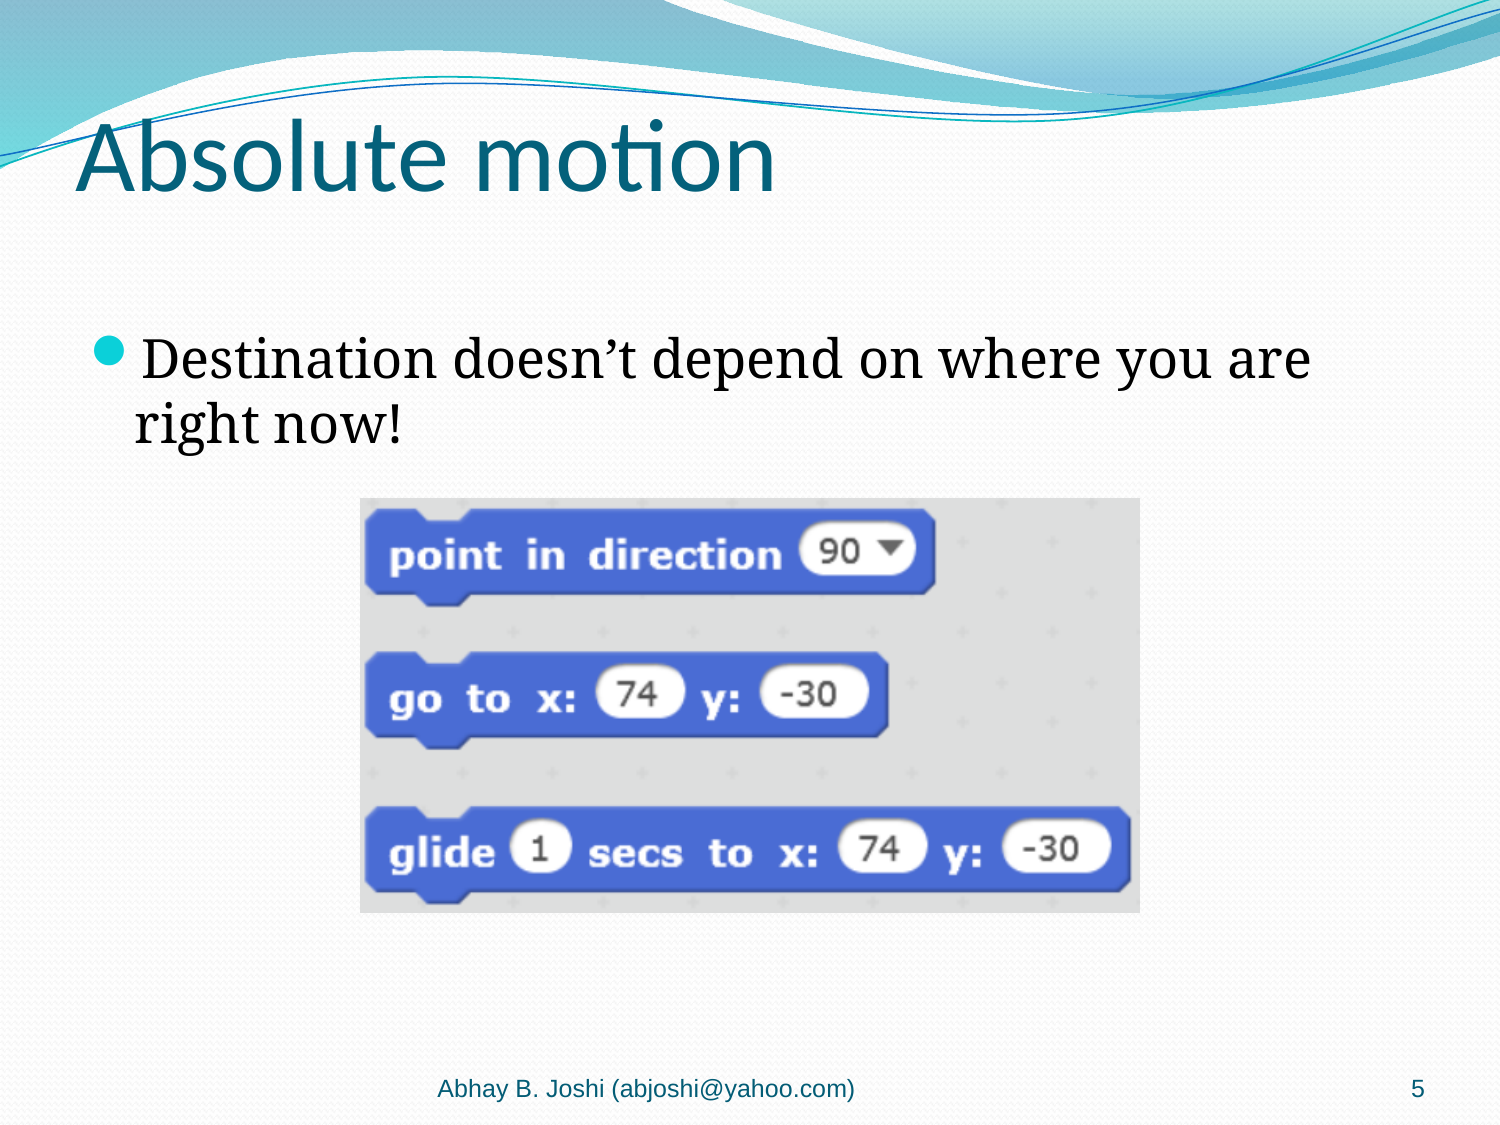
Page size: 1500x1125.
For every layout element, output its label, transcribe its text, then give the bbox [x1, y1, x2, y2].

slide_number 5 [1299, 1042, 1425, 1103]
title Absolute motion [75, 24, 1425, 213]
picture [359, 498, 1141, 913]
list Destination doesn’t depend on where you are right now! [75, 317, 1425, 1038]
footer Abhay B. Joshi (abjoshi@yahoo.com) [437, 1042, 988, 1103]
